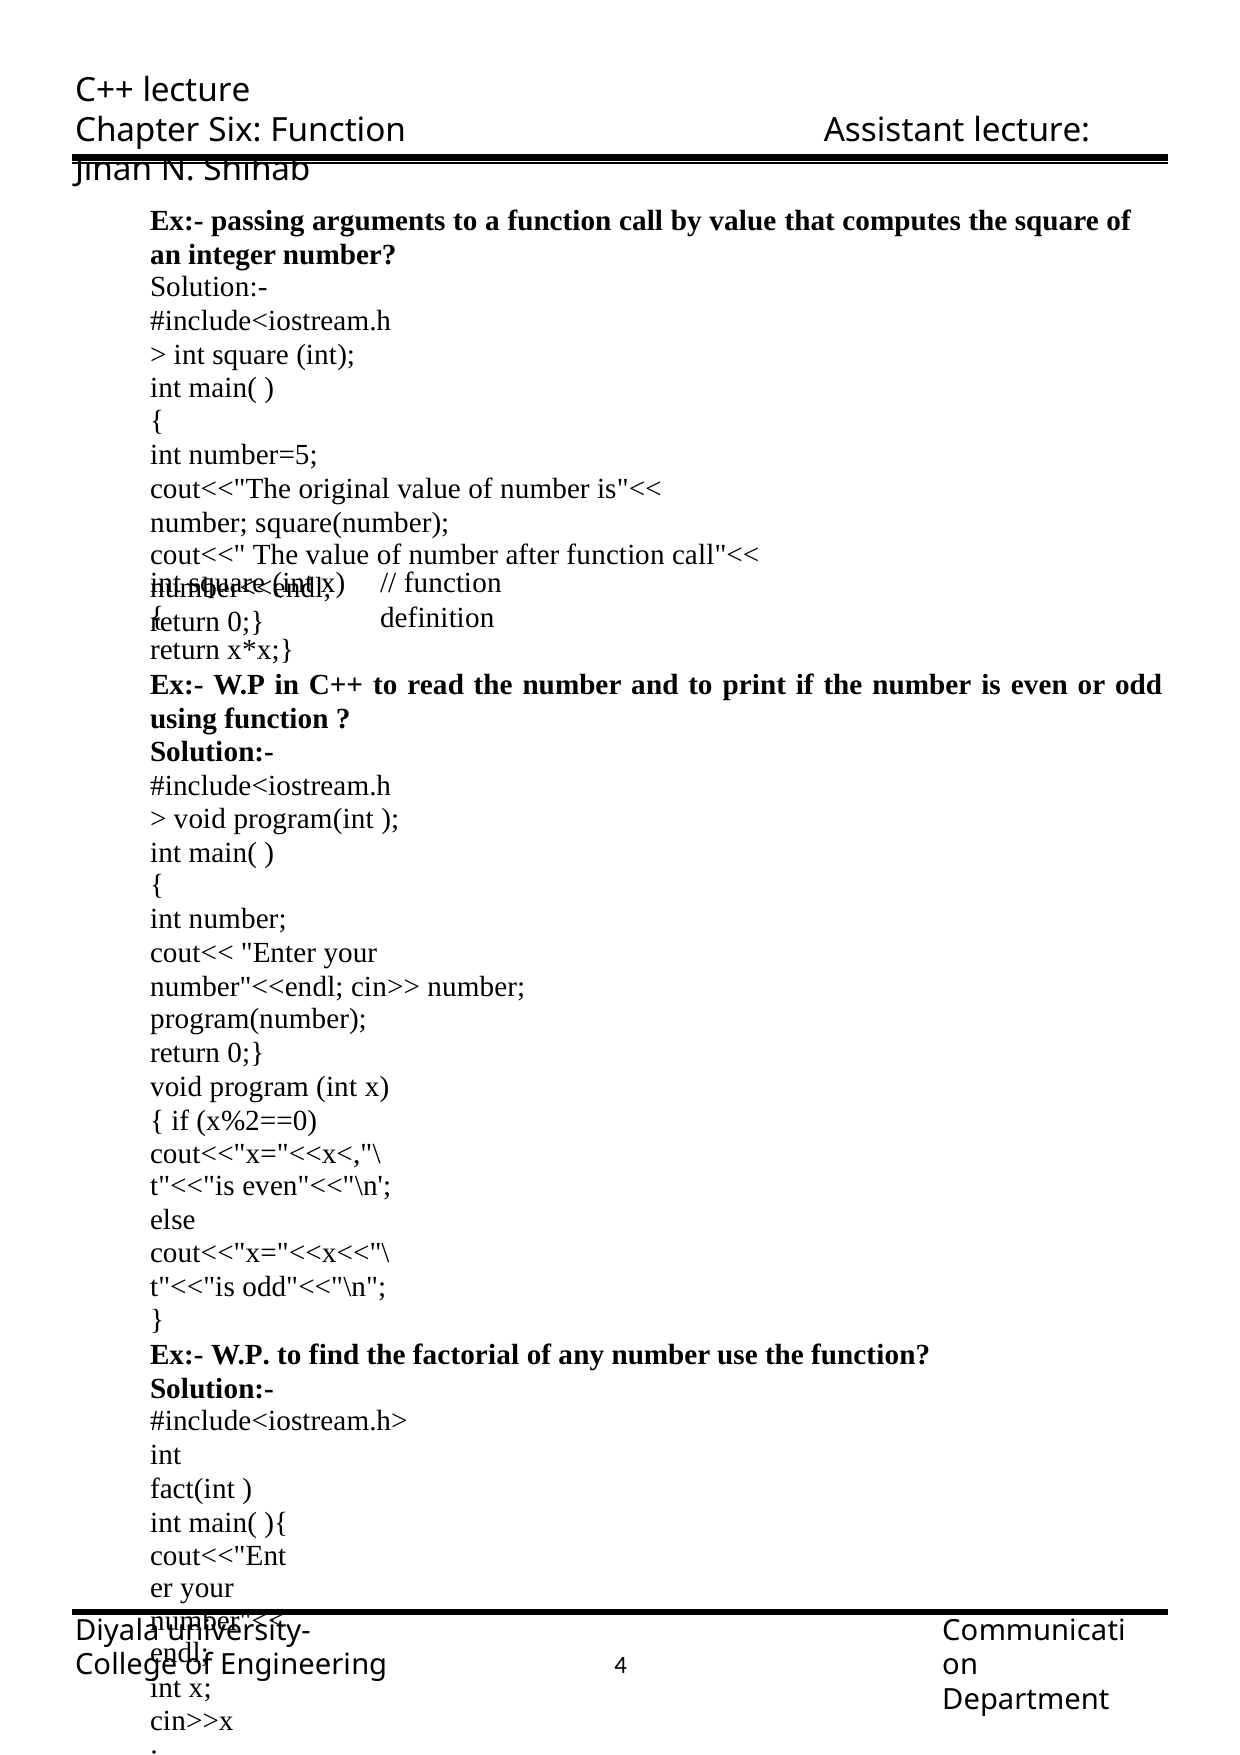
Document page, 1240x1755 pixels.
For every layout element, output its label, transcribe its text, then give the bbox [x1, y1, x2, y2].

slide_number Diyala university- College of Engineering [72, 1610, 390, 1651]
slide_number 3 [610, 1648, 632, 1682]
text_box int square (int x) { return x*x;} [147, 563, 346, 666]
text_box // function definition [377, 563, 624, 601]
footer Communication Department [940, 1610, 1137, 1651]
text_box Ex:- W.P in C++ to read the number and to print if the number is even or odd using function ? Solution:- #include<iostream.h> void program(int ); int main( ) { int number; cout<< "Enter your number"<<endl; cin>> number; program(number); return 0;} void program (int x){ if (x%2==0) cout<<"x="<<x<,"\t"<<"is even"<<"\n'; else cout<<"x="<<x<<"\t"<<"is odd"<<"\n"; } Ex:- W.P. to find the factorial of any number use the function? Solution:- #include<iostream.h> int fact(int ) int main( ){ cout<<"Enter your number"<<endl; int x; cin>>x; cout<<"factorial of"<<x<<"="<<fact(x)<<"\n"; return 0;} [69, 666, 1171, 1607]
text_box C++ lecture Chapter Six: Function Assistant lecture: Jinan N. Shihab Ex:- passing arguments to a function call by value that computes the square of an integer number? Solution:- #include<iostream.h> int square (int); int main( ) { int number=5; cout<<"The original value of number is"<< number; square(number); cout<<" The value of number after function call"<< number<<endl; return 0;} [72, 68, 1168, 567]
